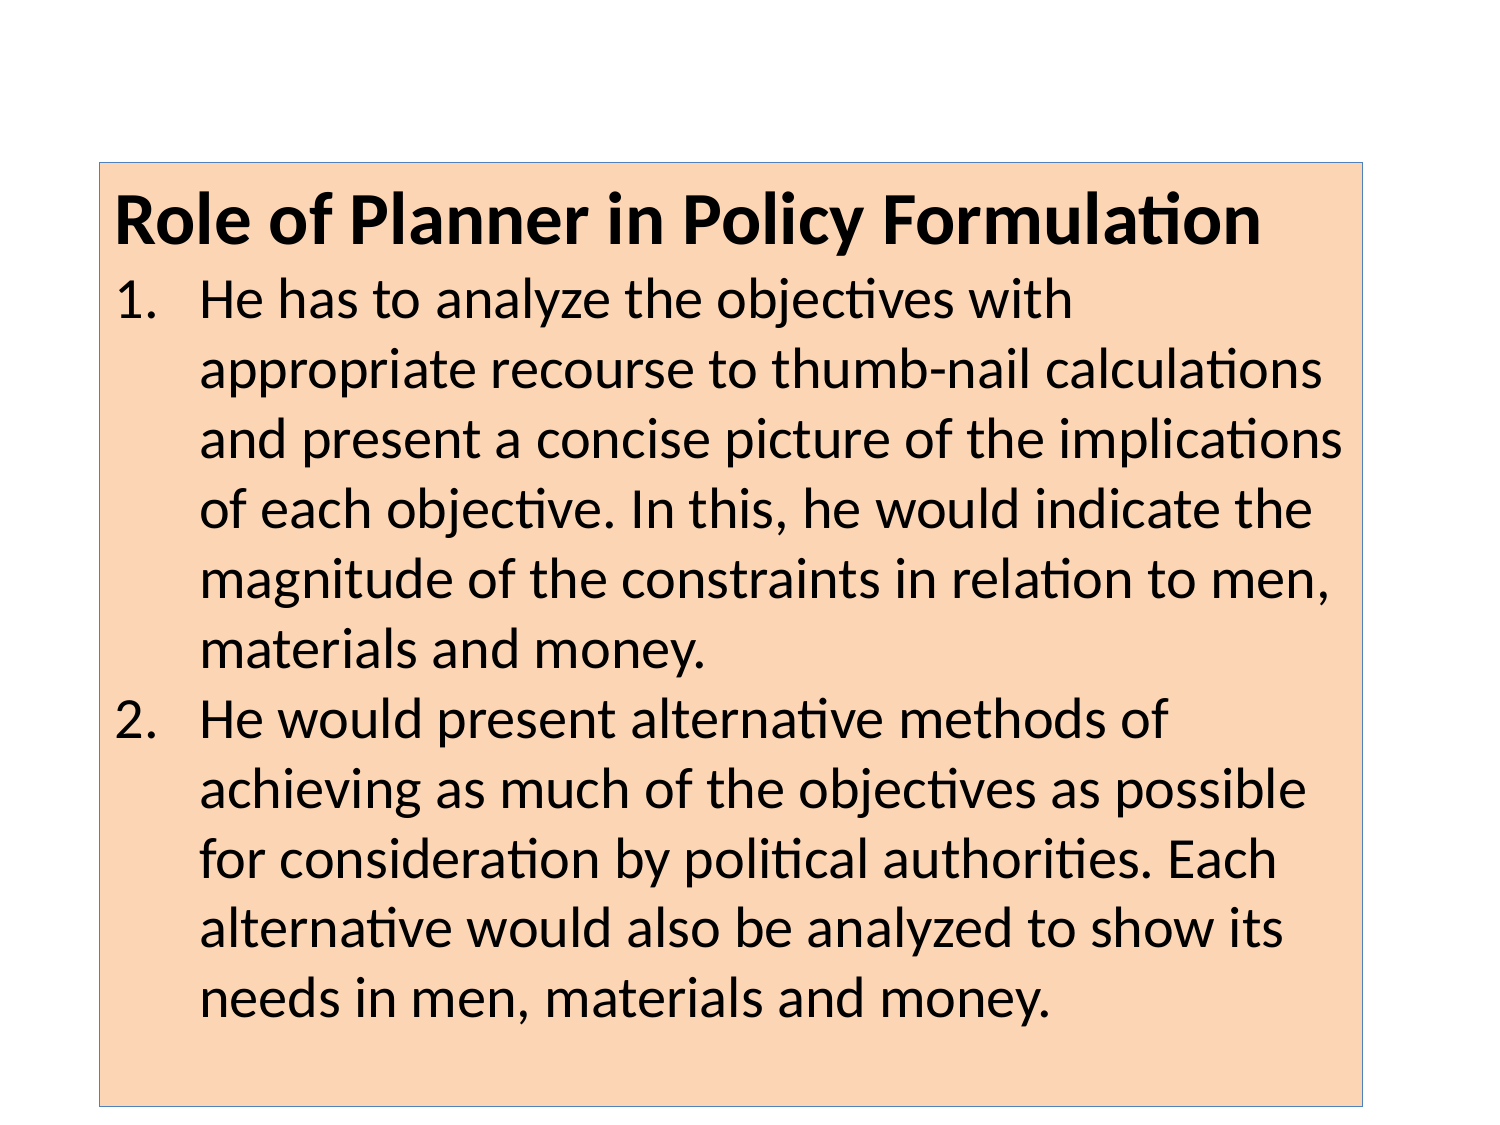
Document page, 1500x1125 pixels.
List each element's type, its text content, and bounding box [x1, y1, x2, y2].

text_box Role of Planner in Policy Formulation He has to analyze the objectives with appropriate recourse to thumb-nail calculations and present a concise picture of the implications of each objective. In this, he would indicate the magnitude of the constraints in relation to men, materials and money. He would present alternative methods of achieving as much of the objectives as possible for consideration by political authorities. Each alternative would also be analyzed to show its needs in men, materials and money. [99, 162, 1363, 1107]
